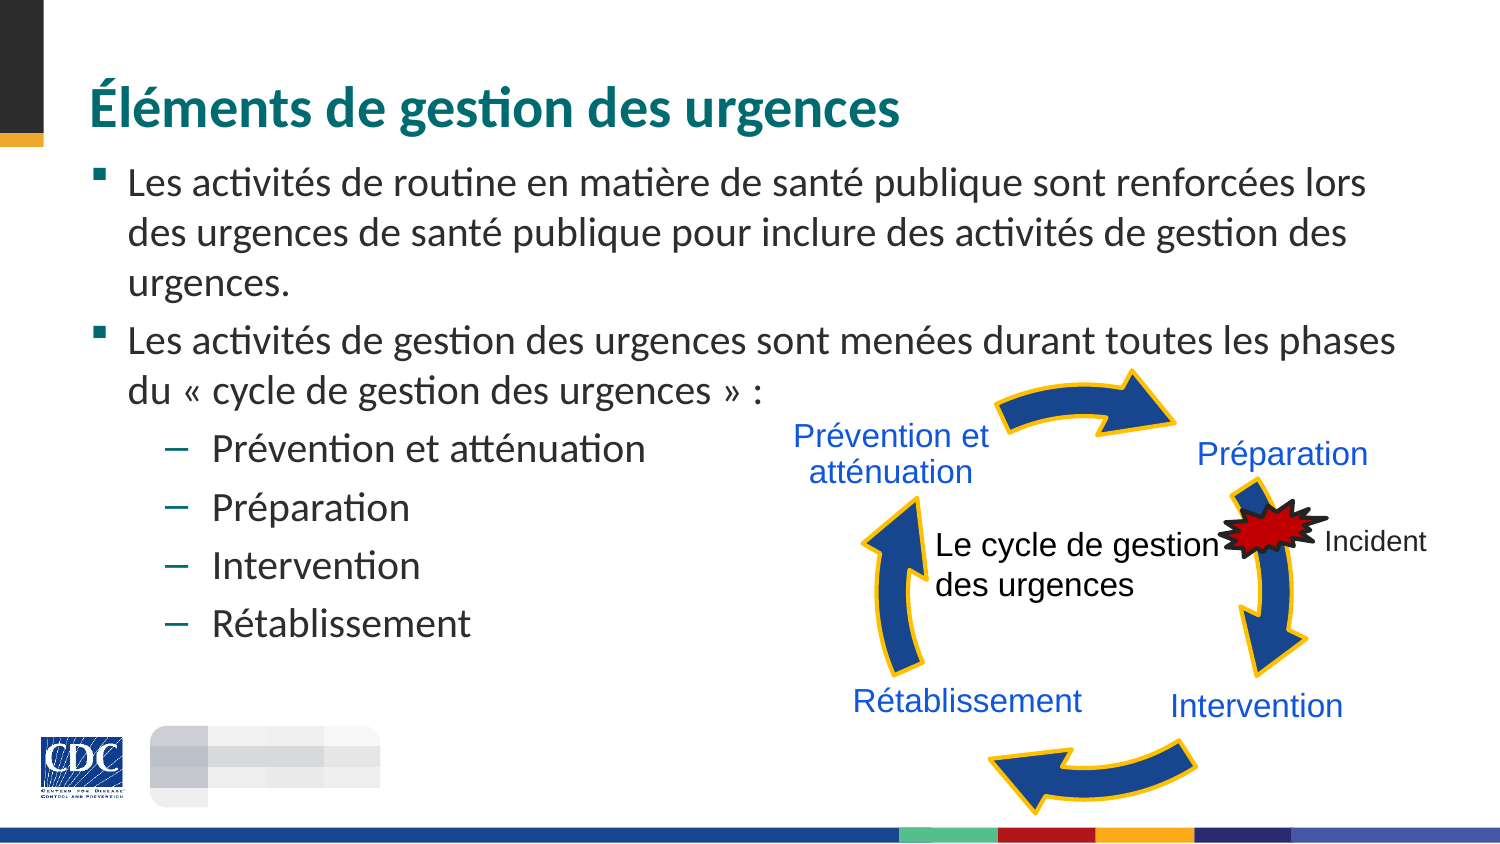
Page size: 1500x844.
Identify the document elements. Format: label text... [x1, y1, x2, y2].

title Éléments de gestion des urgences [75, 33, 1425, 147]
text_box Intervention [1167, 657, 1347, 756]
text_box [860, 536, 925, 678]
text_box Prévention et atténuation [754, 373, 1028, 536]
text_box Le cycle de gestion des urgences [920, 515, 1249, 611]
text_box [994, 368, 1177, 438]
list Les activités de routine en matière de santé publique sont renforcées lors des urgences de santé publique pour inclure des activités de gestion des urgences. Les activités de gestion des urgences sont menées durant toutes les phases du « cycle de gestion des urgences » : Prévention et atténuation Préparation Intervention Rétablissement [75, 146, 1414, 738]
picture [41, 737, 125, 798]
text_box Incident [1309, 515, 1442, 565]
text_box Rétablissement [848, 648, 1087, 756]
text_box [987, 738, 1199, 816]
text_box [1217, 498, 1311, 560]
text_box [1239, 546, 1309, 657]
text_box Préparation [1140, 373, 1426, 515]
text_box [1229, 476, 1277, 515]
